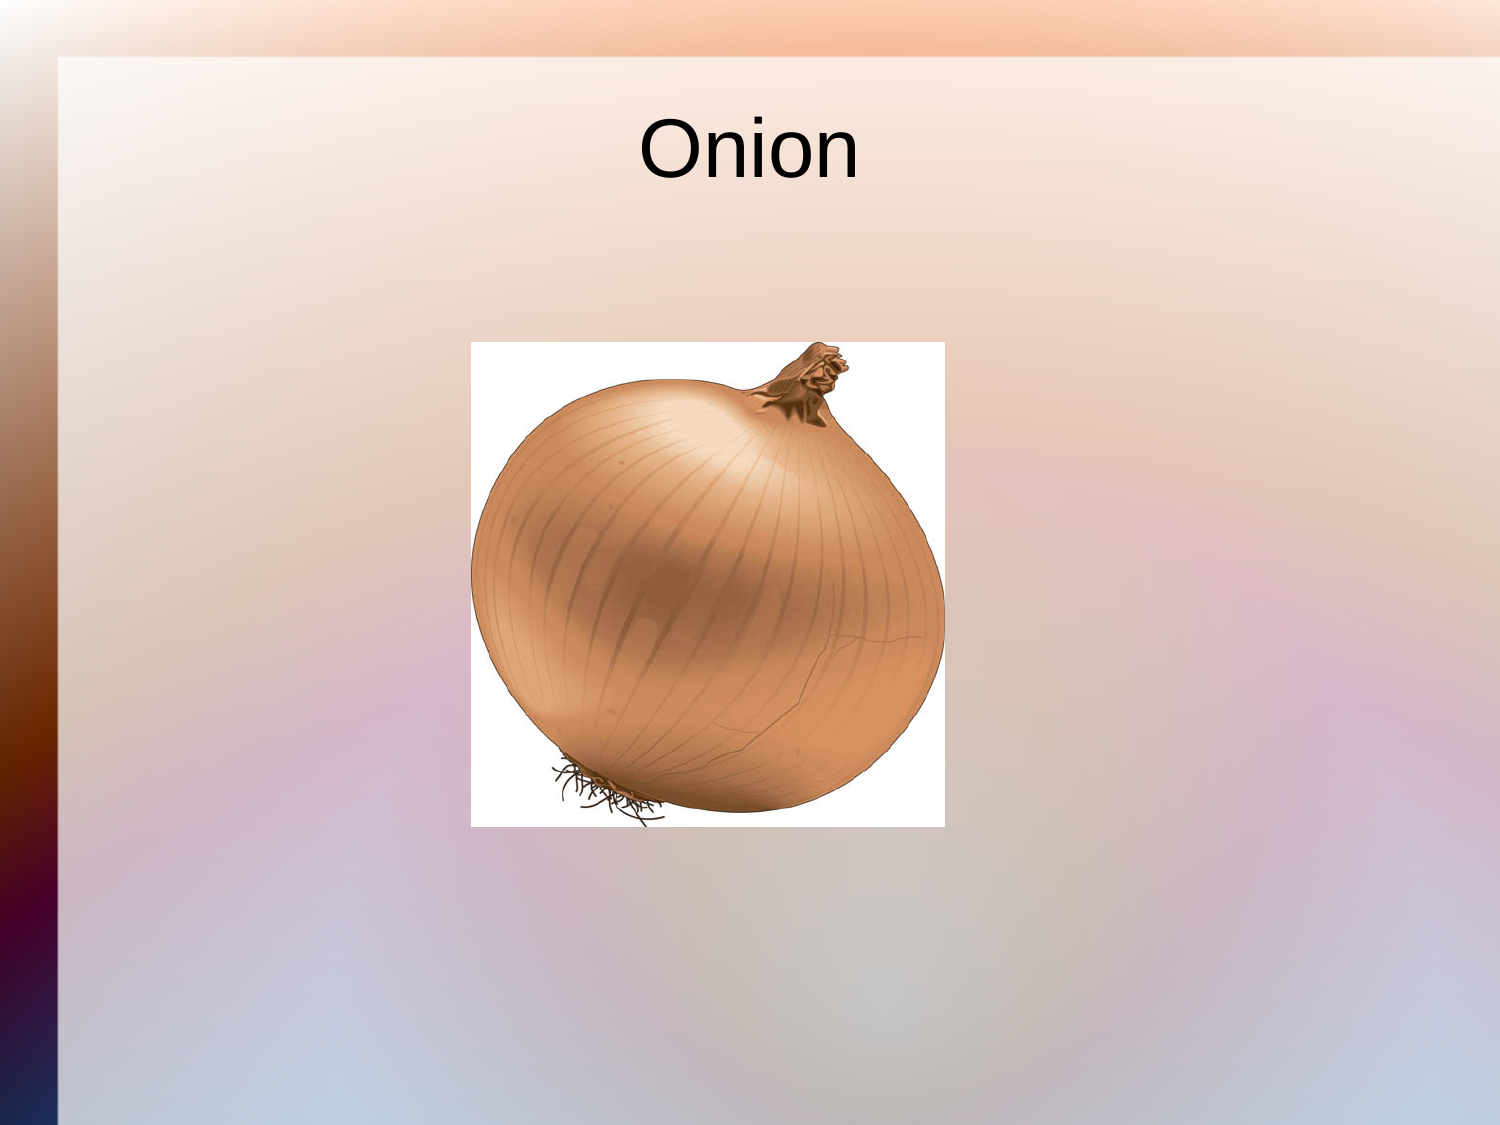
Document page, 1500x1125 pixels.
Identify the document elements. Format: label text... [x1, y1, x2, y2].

picture [0, 0, 1500, 1125]
text_box Onion [74, 50, 1425, 238]
